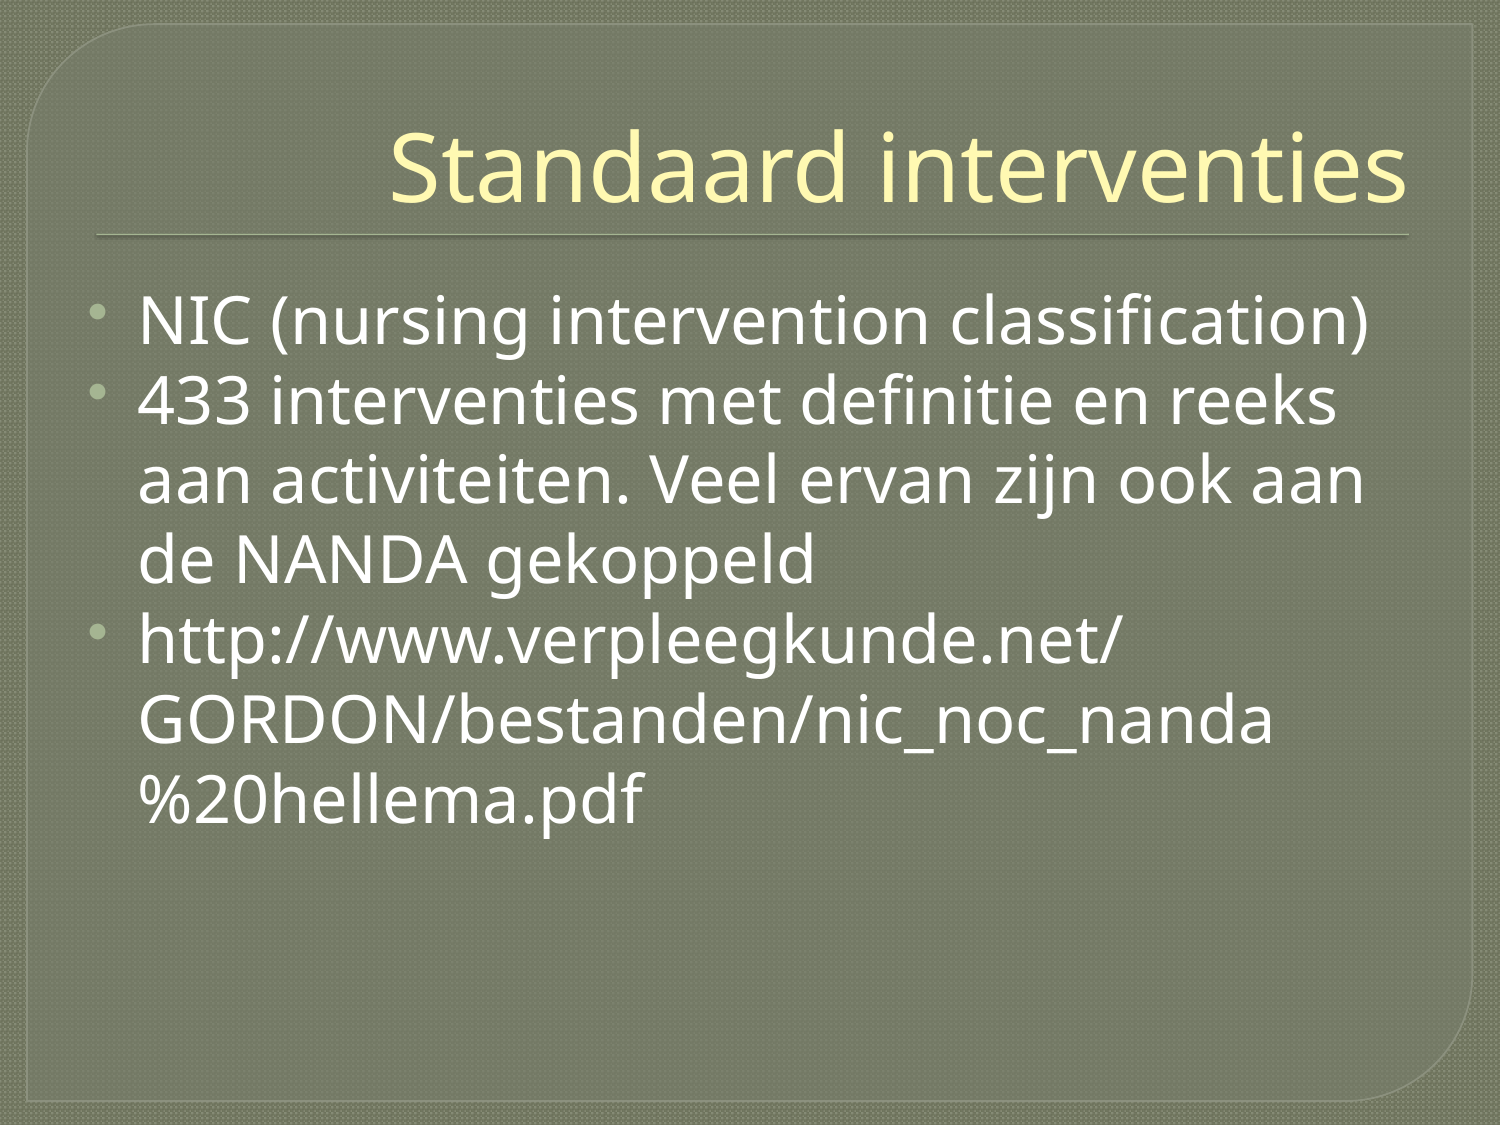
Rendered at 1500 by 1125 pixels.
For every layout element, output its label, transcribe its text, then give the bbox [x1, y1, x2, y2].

title Standaard interventies [75, 41, 1425, 230]
list NIC (nursing intervention classification) 433 interventies met definitie en reeks aan activiteiten. Veel ervan zijn ook aan de NANDA gekoppeld http://www.verpleegkunde.net/GORDON/bestanden/nic_noc_nanda%20hellema.pdf [75, 270, 1425, 1013]
